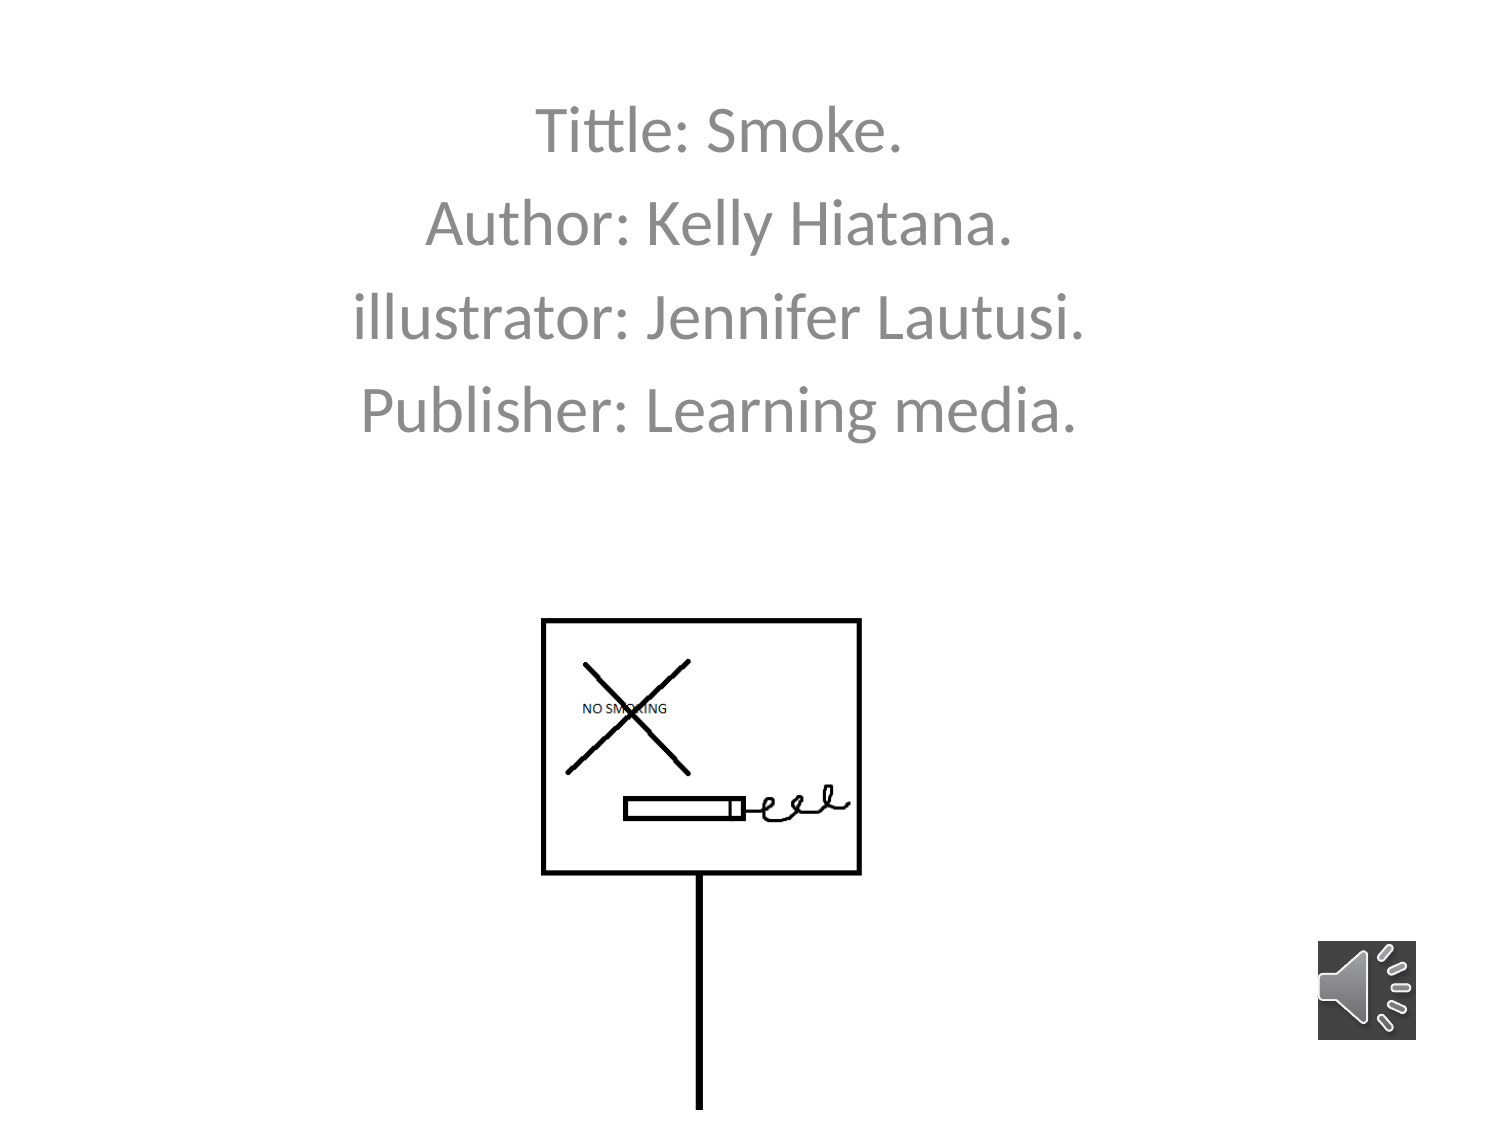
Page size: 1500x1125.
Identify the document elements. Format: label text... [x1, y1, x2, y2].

subtitle Tittle: Smoke. Author: Kelly Hiatana. illustrator: Jennifer Lautusi. Publisher: Learning media. [194, 78, 1245, 457]
picture [48, 525, 1444, 1110]
title [112, 349, 1388, 524]
